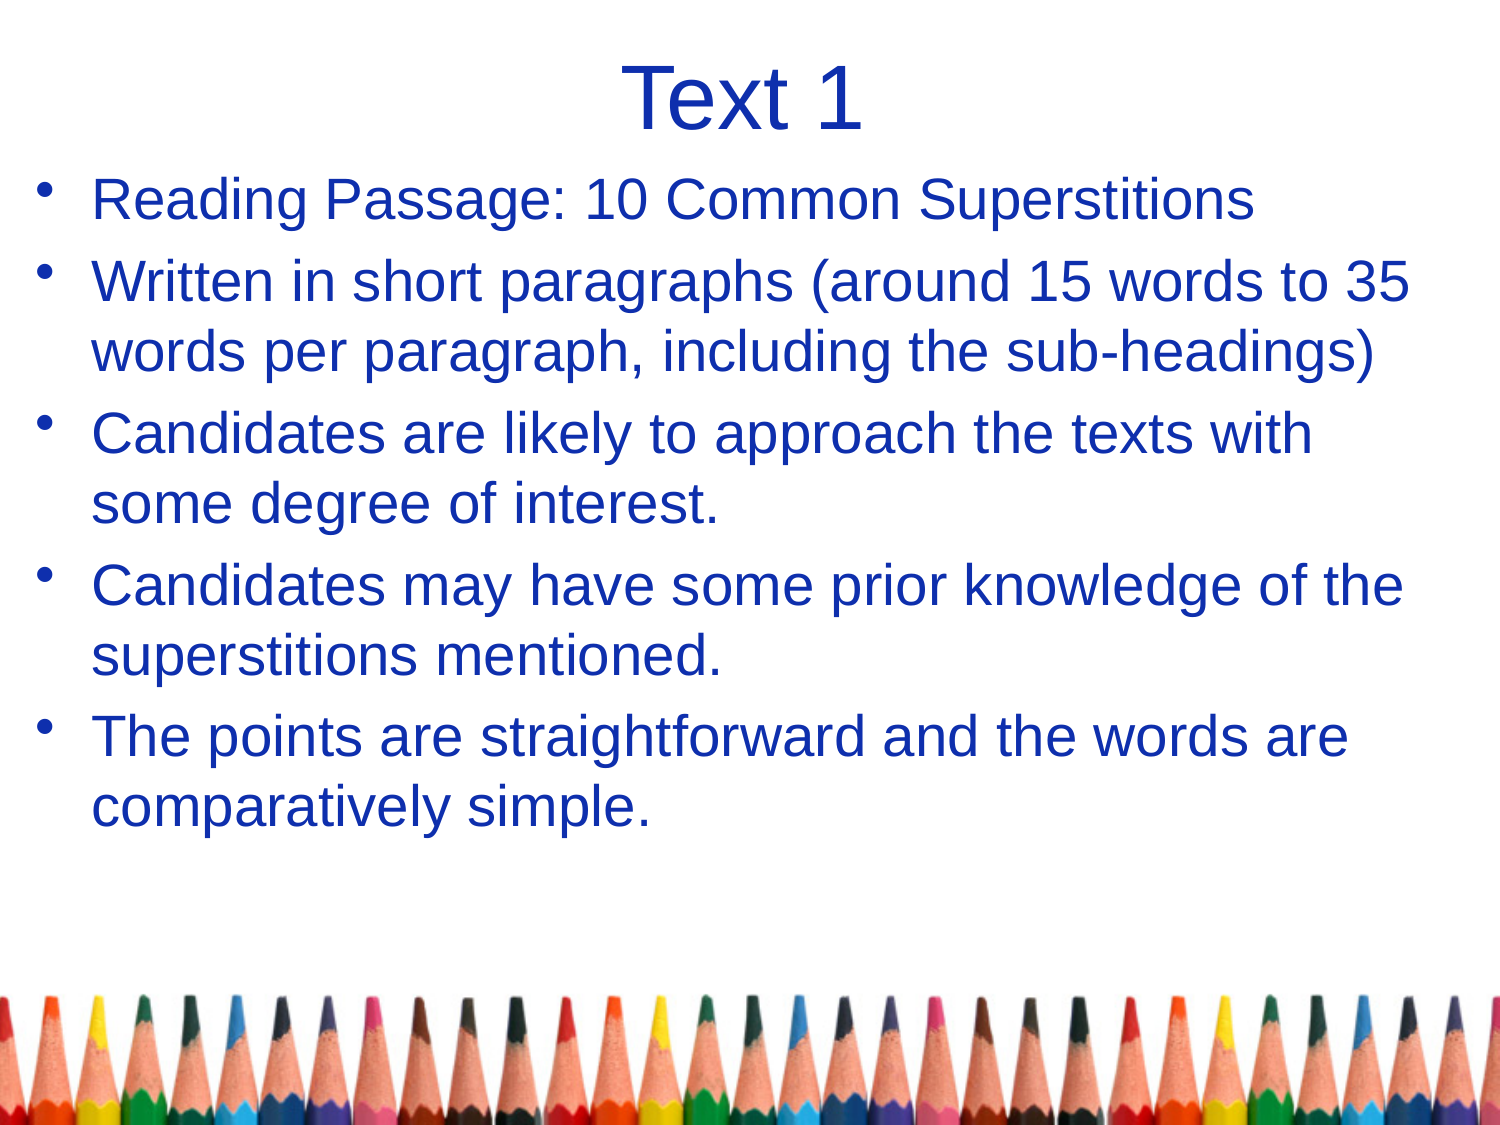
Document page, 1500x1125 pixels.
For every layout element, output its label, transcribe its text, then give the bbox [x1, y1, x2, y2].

list Reading Passage: 10 Common Superstitions Written in short paragraphs (around 15 words to 35 words per paragraph, including the sub-headings) Candidates are likely to approach the texts with some degree of interest. Candidates may have some prior knowledge of the superstitions mentioned. The points are straightforward and the words are comparatively simple. [20, 154, 1482, 1005]
title Text 1 [68, 37, 1419, 149]
picture [0, 0, 1500, 1125]
